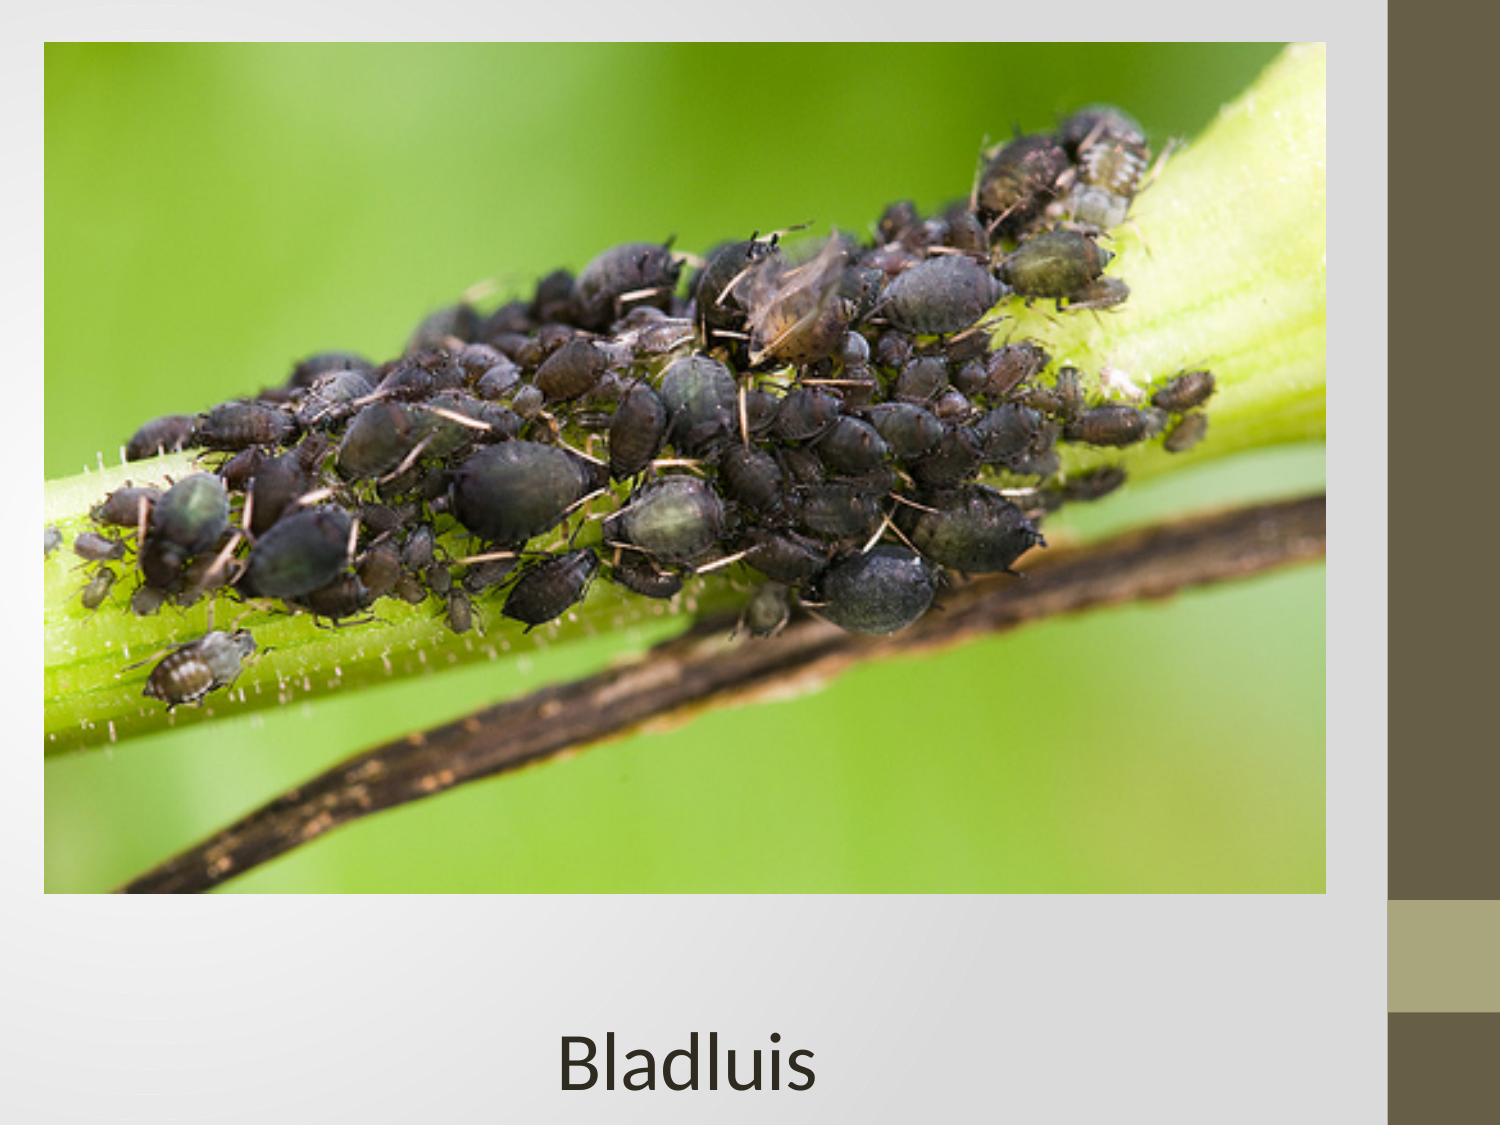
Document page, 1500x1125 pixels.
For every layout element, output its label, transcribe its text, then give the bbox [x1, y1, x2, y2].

picture [43, 42, 1326, 894]
list Bladluis [50, 999, 1325, 1100]
